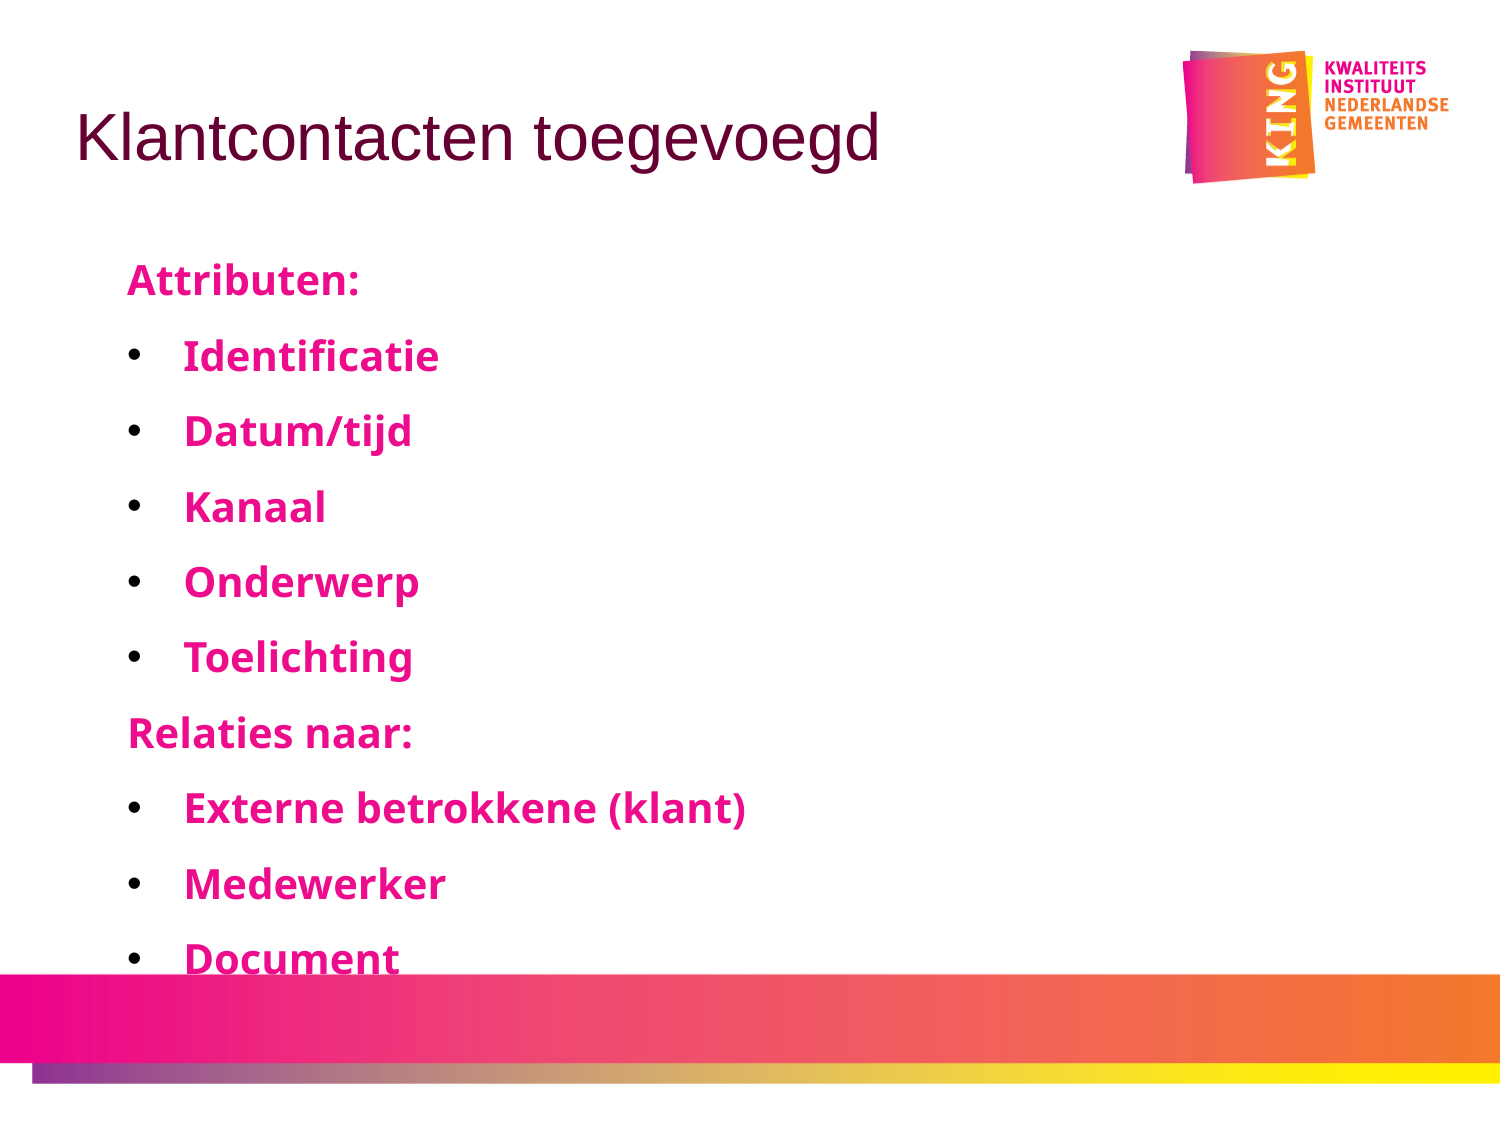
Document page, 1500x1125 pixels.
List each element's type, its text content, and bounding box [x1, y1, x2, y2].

list Attributen: Identificatie Datum/tijd Kanaal Onderwerp Toelichting Relaties naar: Externe betrokkene (klant) Medewerker Document [111, 245, 1500, 989]
picture [0, 0, 1500, 1125]
title Klantcontacten toegevoegd [74, 44, 1425, 233]
